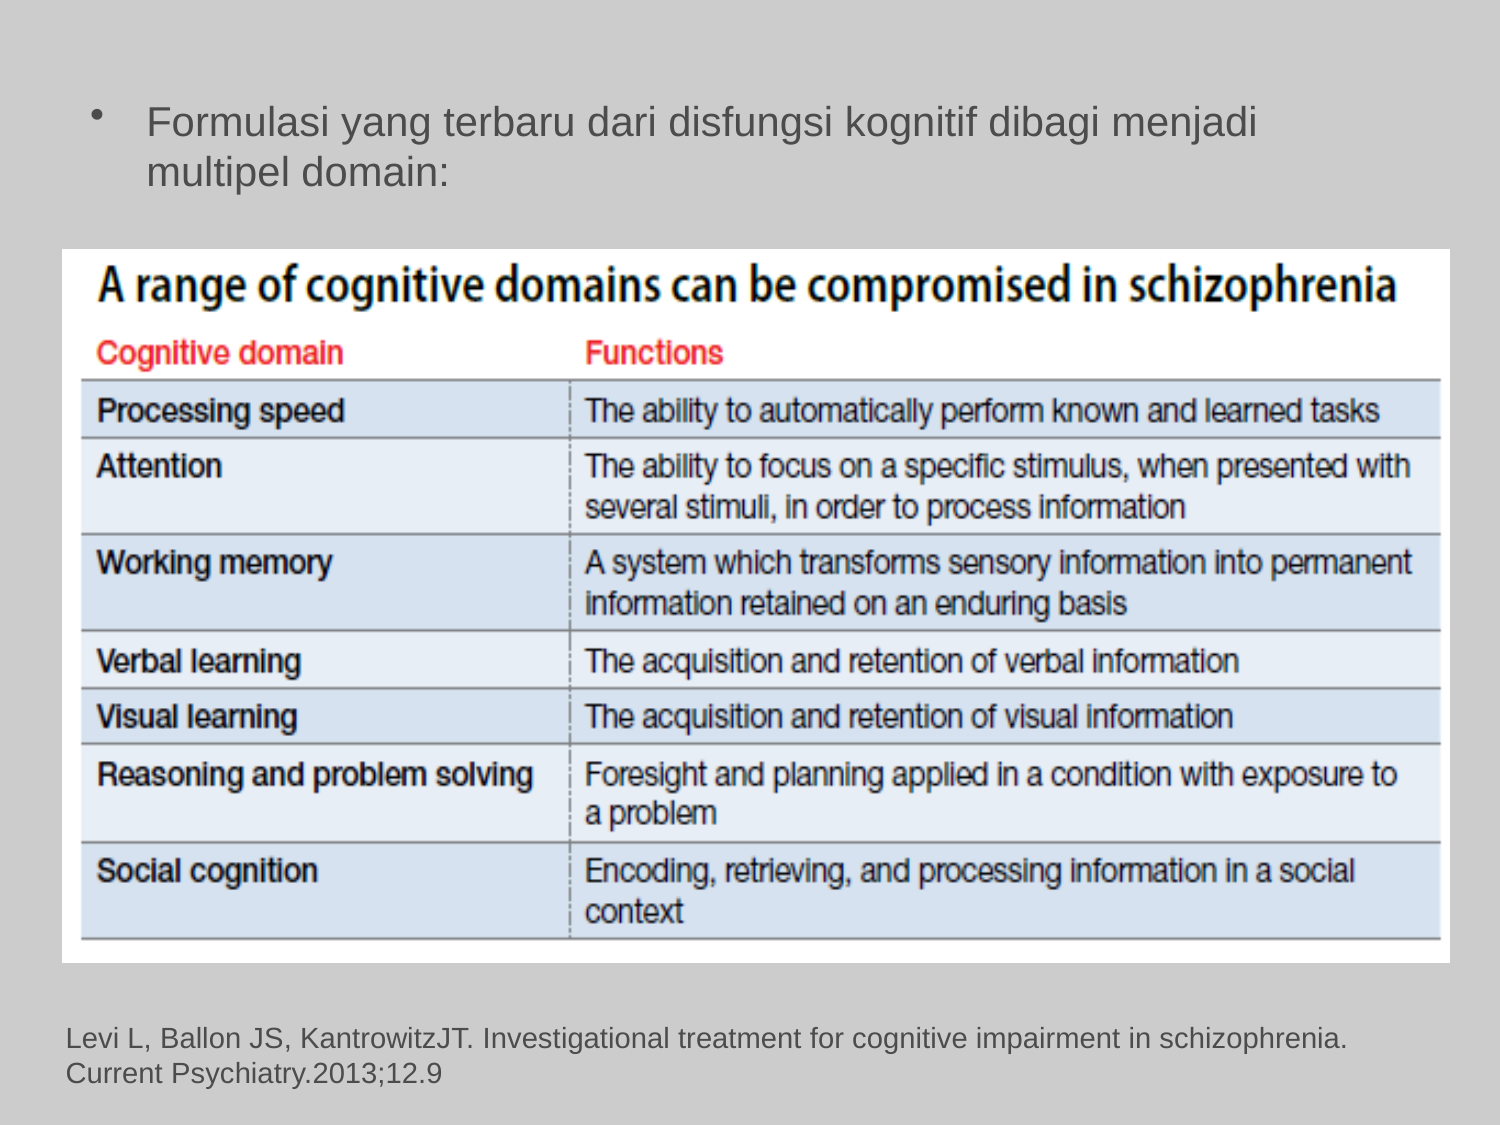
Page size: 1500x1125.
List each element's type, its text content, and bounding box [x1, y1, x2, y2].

text_box Levi L, Ballon JS, KantrowitzJT. Investigational treatment for cognitive impairment in schizophrenia. Current Psychiatry.2013;12.9 [50, 1012, 1374, 1098]
list Formulasi yang terbaru dari disfungsi kognitif dibagi menjadi multipel domain: [74, 87, 1426, 226]
picture [61, 249, 1451, 963]
